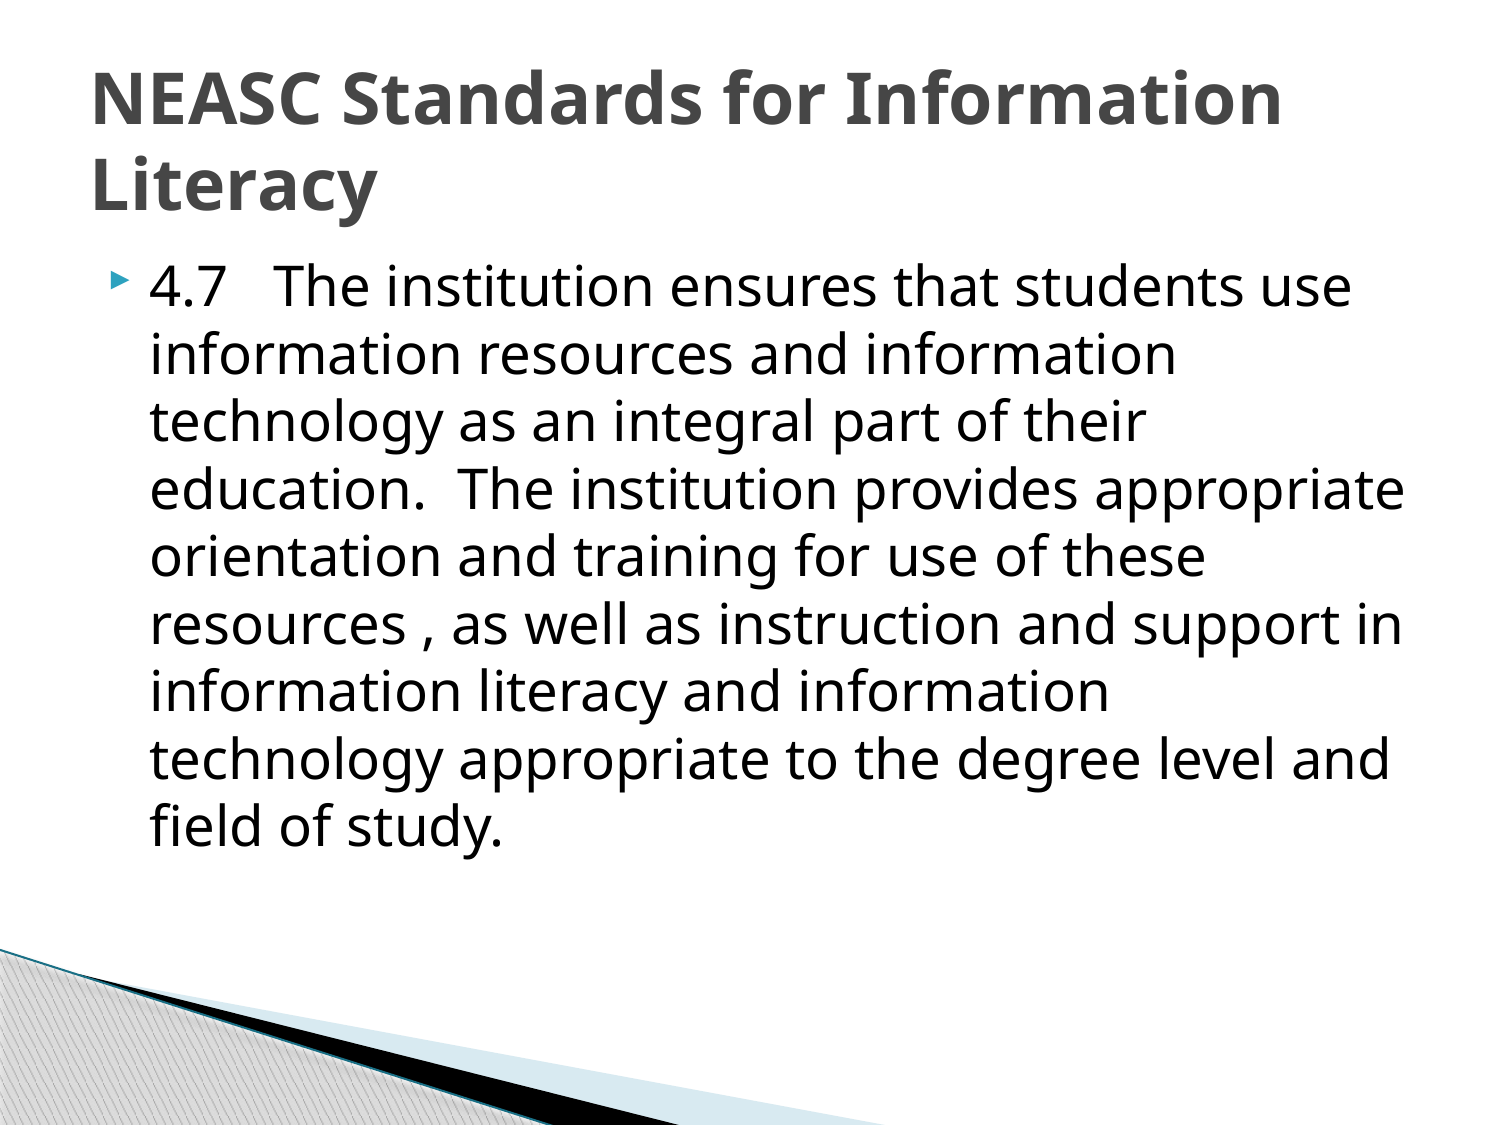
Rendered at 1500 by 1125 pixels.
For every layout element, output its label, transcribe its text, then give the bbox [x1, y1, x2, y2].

list 4.7 The institution ensures that students use information resources and information technology as an integral part of their education. The institution provides appropriate orientation and training for use of these resources , as well as instruction and support in information literacy and information technology appropriate to the degree level and field of study. [75, 243, 1425, 986]
title NEASC Standards for Information Literacy [75, 45, 1425, 233]
